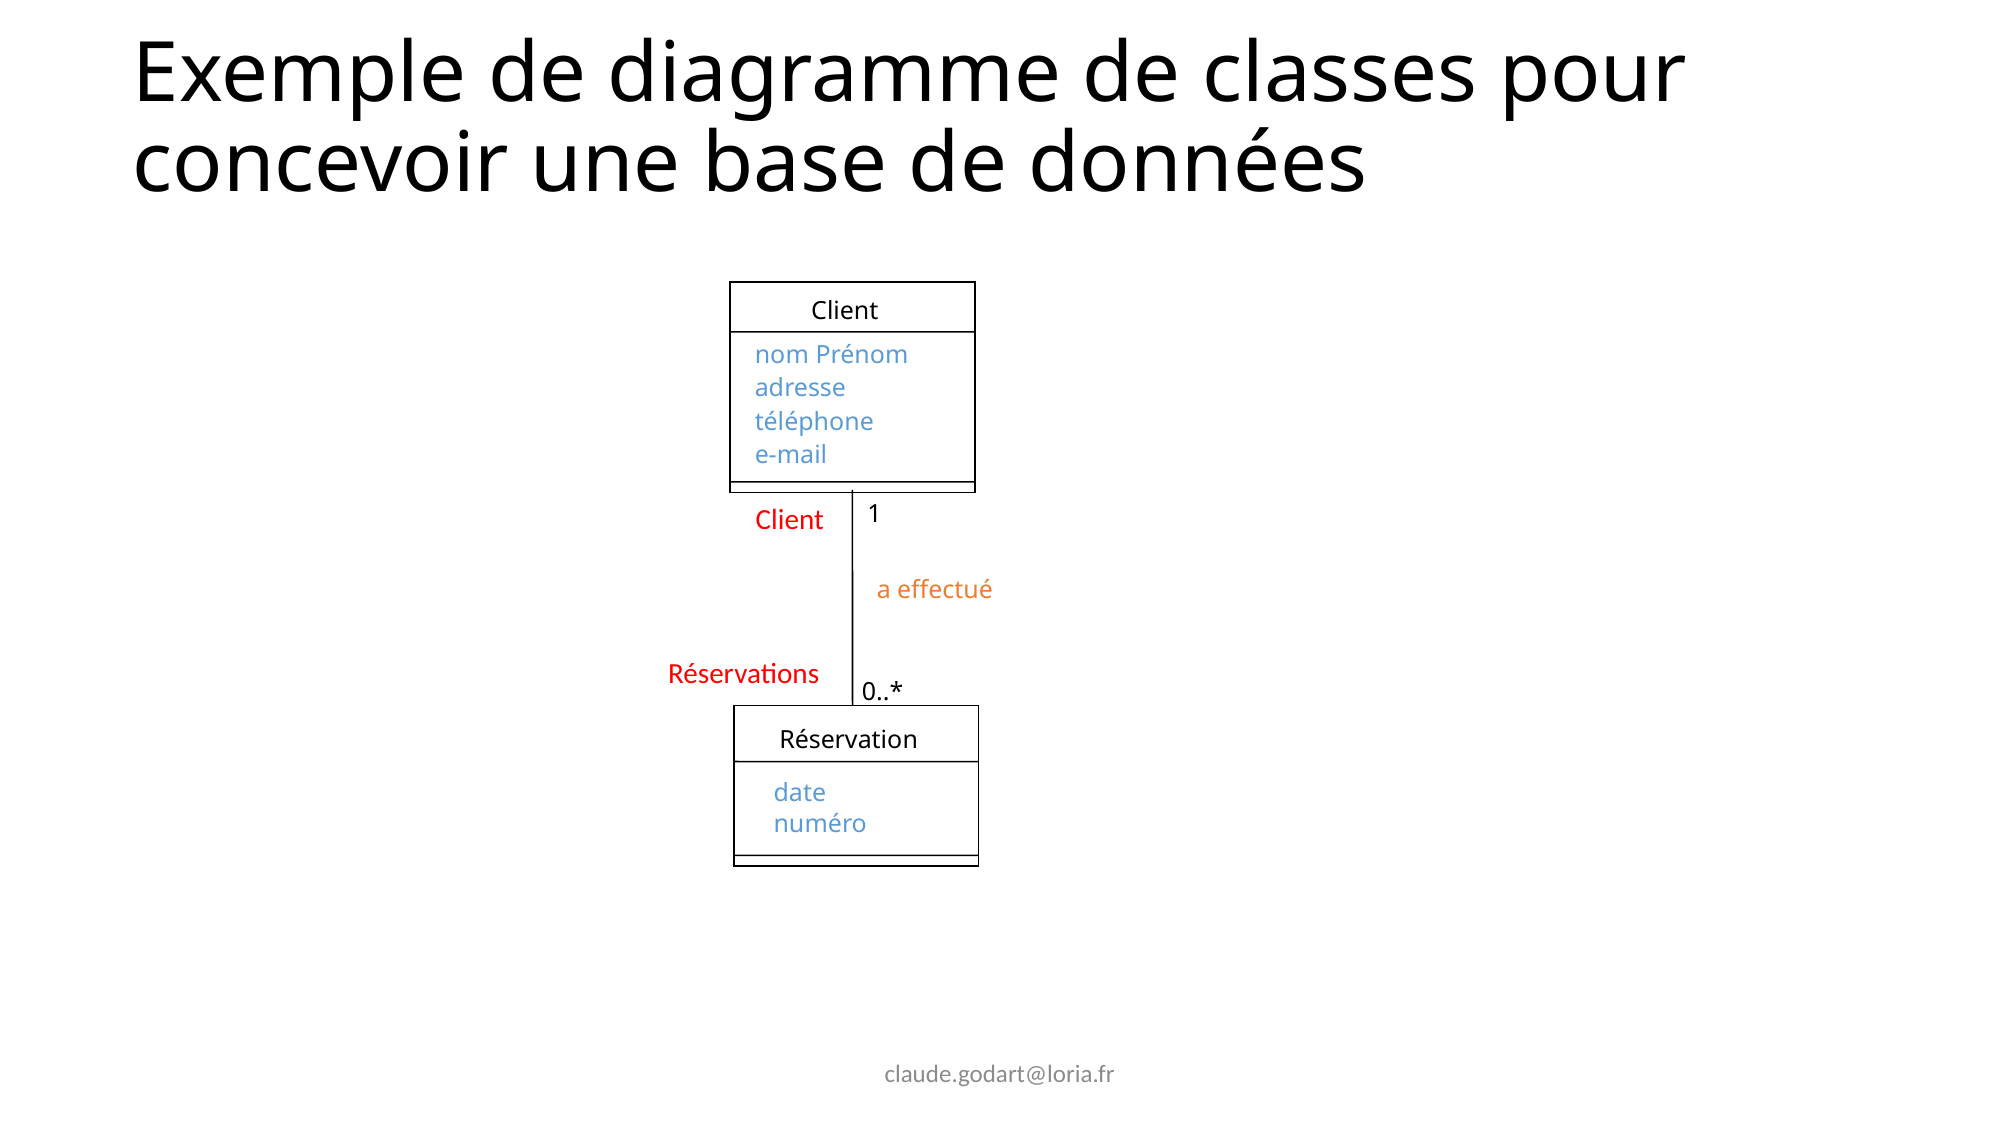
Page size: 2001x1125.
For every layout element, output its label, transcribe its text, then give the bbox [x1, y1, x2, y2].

text_box Client [729, 294, 960, 332]
text_box [761, 862, 986, 920]
text_box a effectué [842, 566, 1028, 618]
text_box [733, 705, 979, 761]
text_box Réservations [653, 647, 835, 697]
text_box Client [740, 492, 839, 543]
footer claude.godart@loria.fr [662, 1042, 1338, 1103]
text_box [733, 856, 979, 866]
title Exemple de diagramme de classes pour concevoir une base de données [117, 22, 1843, 218]
text_box 1 [852, 489, 935, 541]
text_box [729, 281, 975, 331]
text_box [729, 482, 975, 493]
text_box [729, 332, 975, 481]
text_box Réservation [754, 724, 944, 762]
text_box nom Prénom adresse téléphone e-mail [739, 339, 965, 476]
text_box [733, 762, 979, 855]
text_box 0..* [835, 668, 919, 719]
text_box date numéro [758, 780, 959, 844]
